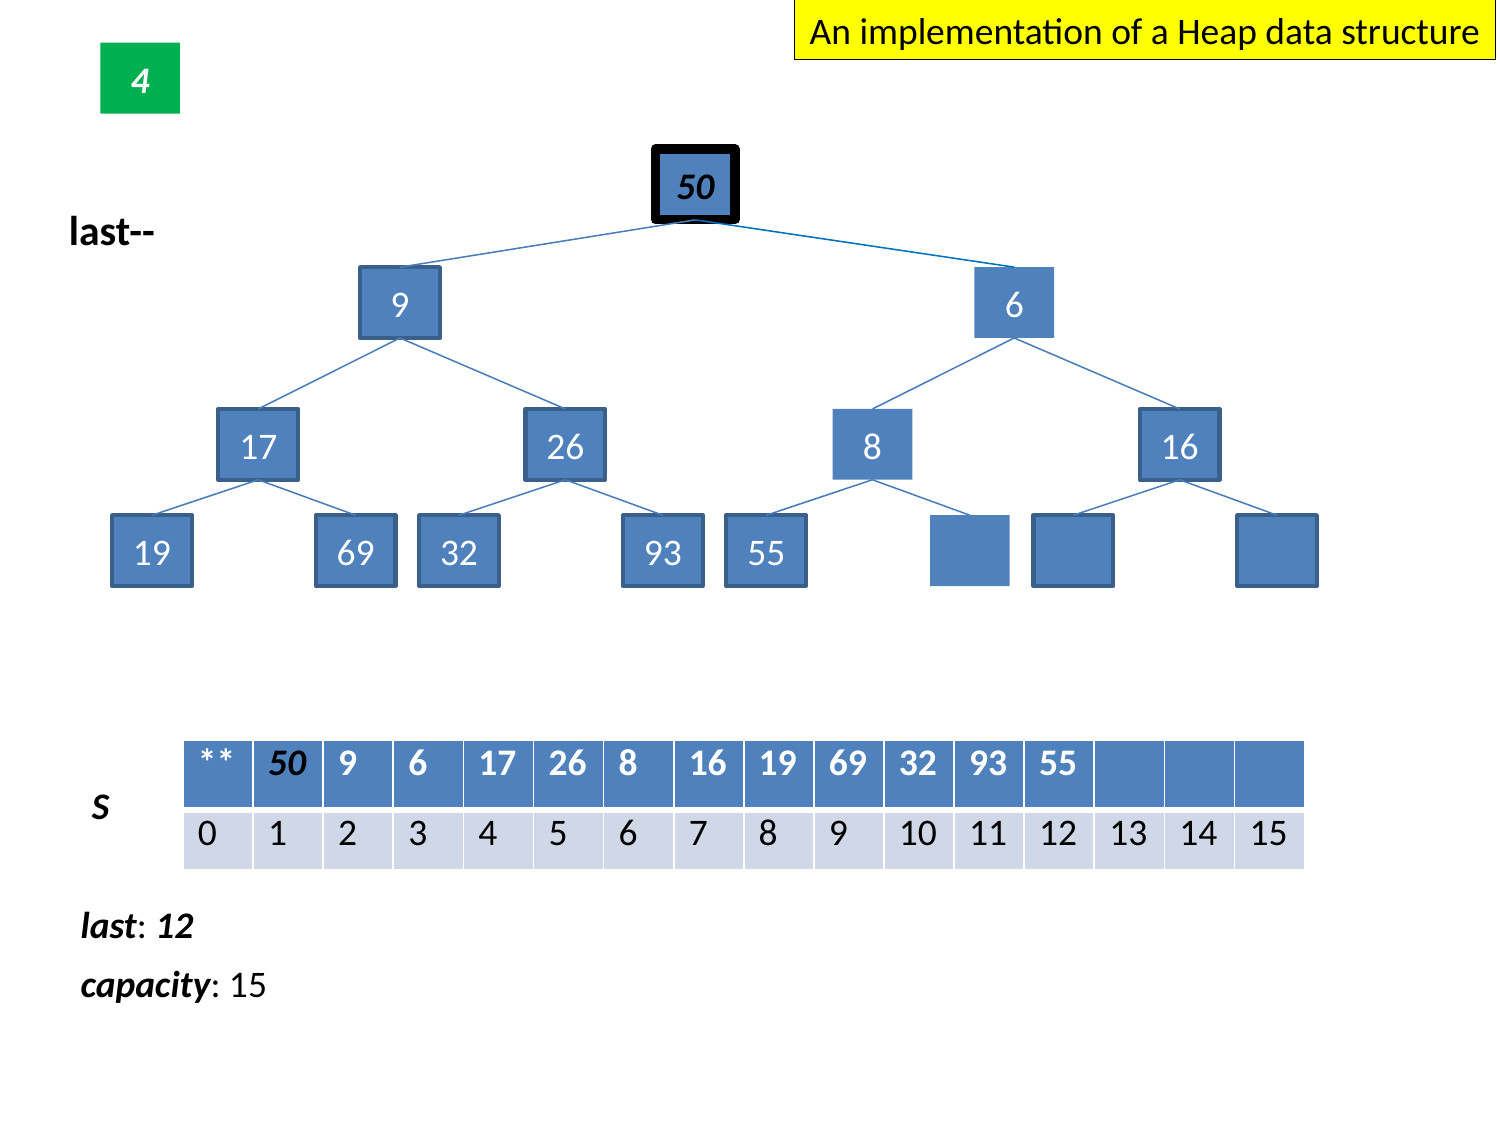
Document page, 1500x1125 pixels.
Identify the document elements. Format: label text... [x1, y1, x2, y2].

table_header 19 [745, 741, 813, 807]
table_header ** [184, 741, 252, 807]
table_cell 10 [885, 813, 953, 869]
table_header 8 [604, 741, 673, 807]
table_cell 7 [675, 813, 743, 869]
table_cell 14 [1165, 813, 1234, 869]
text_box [1033, 408, 1318, 587]
table_cell 4 [464, 813, 533, 869]
table_cell 13 [1095, 813, 1164, 869]
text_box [872, 337, 1013, 410]
table_header [1235, 741, 1304, 807]
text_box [1013, 337, 1180, 410]
text_box An implementation of a Heap data structure [794, 0, 1496, 60]
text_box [111, 408, 396, 587]
table_cell 15 [1235, 813, 1304, 869]
table_cell 1 [254, 813, 322, 869]
table_header [1095, 741, 1164, 807]
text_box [726, 408, 1011, 587]
table_header 17 [464, 741, 533, 807]
text_box 4 [98, 41, 182, 116]
table_header 9 [324, 741, 392, 807]
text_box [399, 337, 566, 410]
table_cell 0 [184, 813, 252, 869]
table_header 93 [955, 741, 1023, 807]
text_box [257, 337, 399, 410]
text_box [418, 408, 703, 587]
table_header 26 [534, 741, 603, 807]
table_header [1165, 741, 1234, 807]
text_box capacity: 15 [65, 952, 283, 1012]
table_cell 8 [745, 813, 813, 869]
table_header 32 [885, 741, 953, 807]
table_cell 3 [394, 813, 463, 869]
text_box S [77, 775, 125, 835]
text_box last: 12 [65, 893, 209, 952]
table_header 55 [1025, 741, 1093, 807]
table_header 69 [815, 741, 883, 807]
table_cell 9 [815, 813, 883, 869]
table_header 50 [254, 741, 322, 807]
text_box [359, 148, 1055, 339]
table_cell 6 [604, 813, 673, 869]
table_cell 2 [324, 813, 392, 869]
text_box last-- [54, 196, 170, 262]
table_header 16 [675, 741, 743, 807]
table_cell 12 [1025, 813, 1093, 869]
table_cell 5 [534, 813, 603, 869]
table_cell 11 [955, 813, 1023, 869]
table_header 6 [394, 741, 463, 807]
